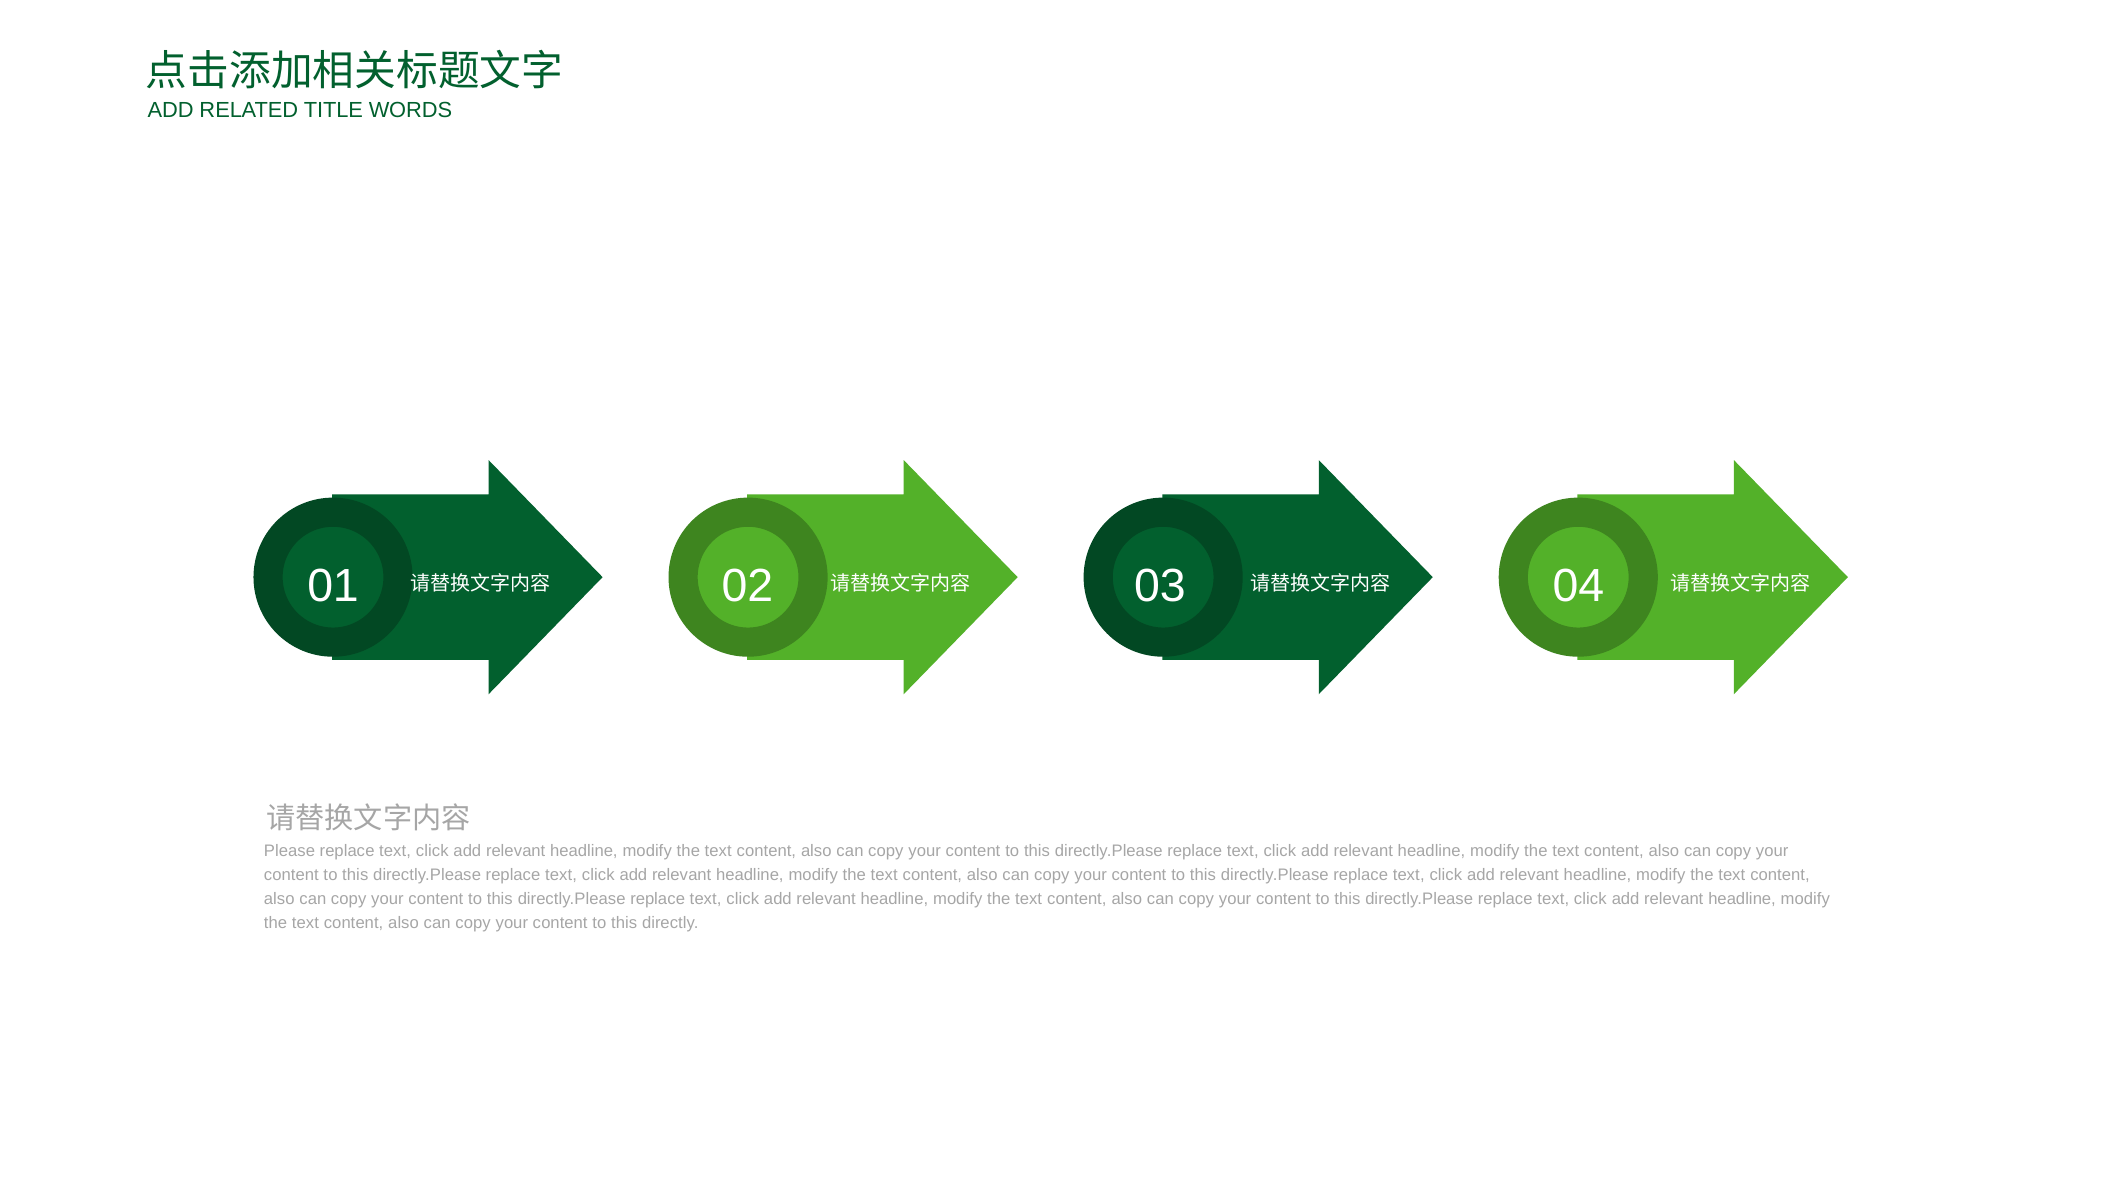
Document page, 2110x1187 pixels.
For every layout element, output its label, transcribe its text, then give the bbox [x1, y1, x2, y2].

text_box 点击添加相关标题文字 [145, 43, 564, 95]
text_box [1513, 460, 1848, 695]
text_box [682, 460, 1018, 695]
text_box ADD RELATED TITLE WORDS [147, 96, 453, 123]
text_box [267, 460, 603, 695]
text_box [263, 793, 1846, 933]
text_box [1098, 460, 1433, 695]
